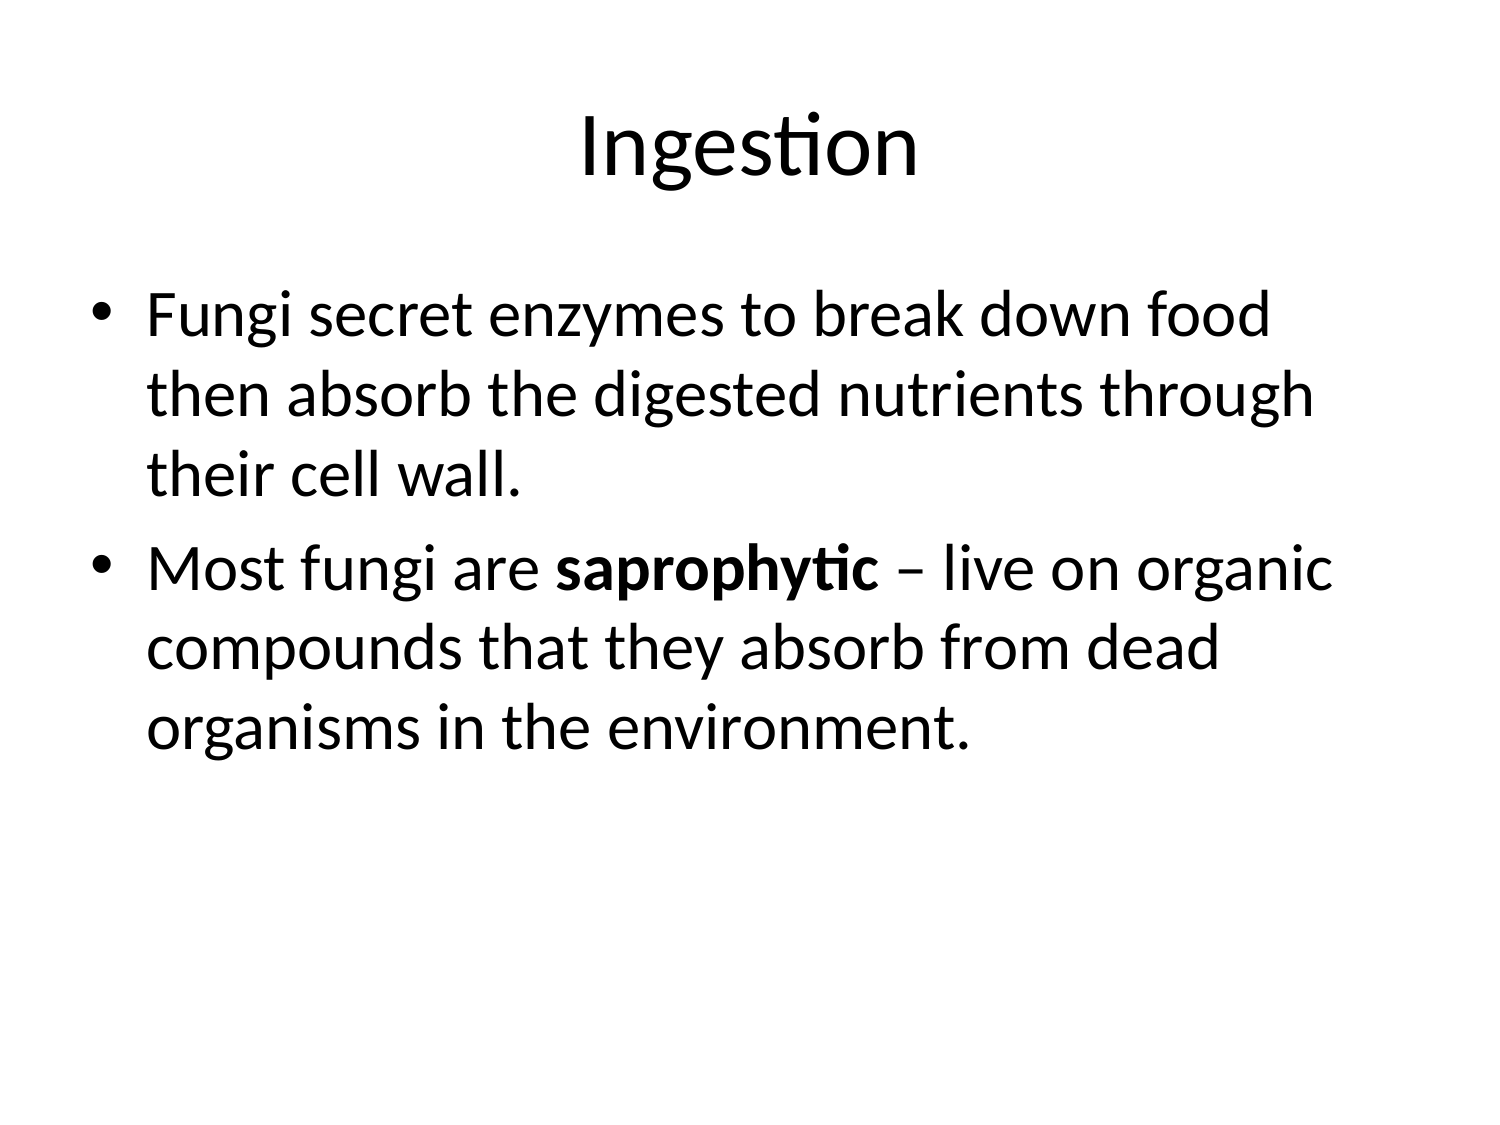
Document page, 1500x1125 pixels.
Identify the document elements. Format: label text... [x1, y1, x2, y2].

title Ingestion [75, 45, 1425, 233]
list Fungi secret enzymes to break down food then absorb the digested nutrients through their cell wall. Most fungi are saprophytic – live on organic compounds that they absorb from dead organisms in the environment. [75, 262, 1425, 1005]
